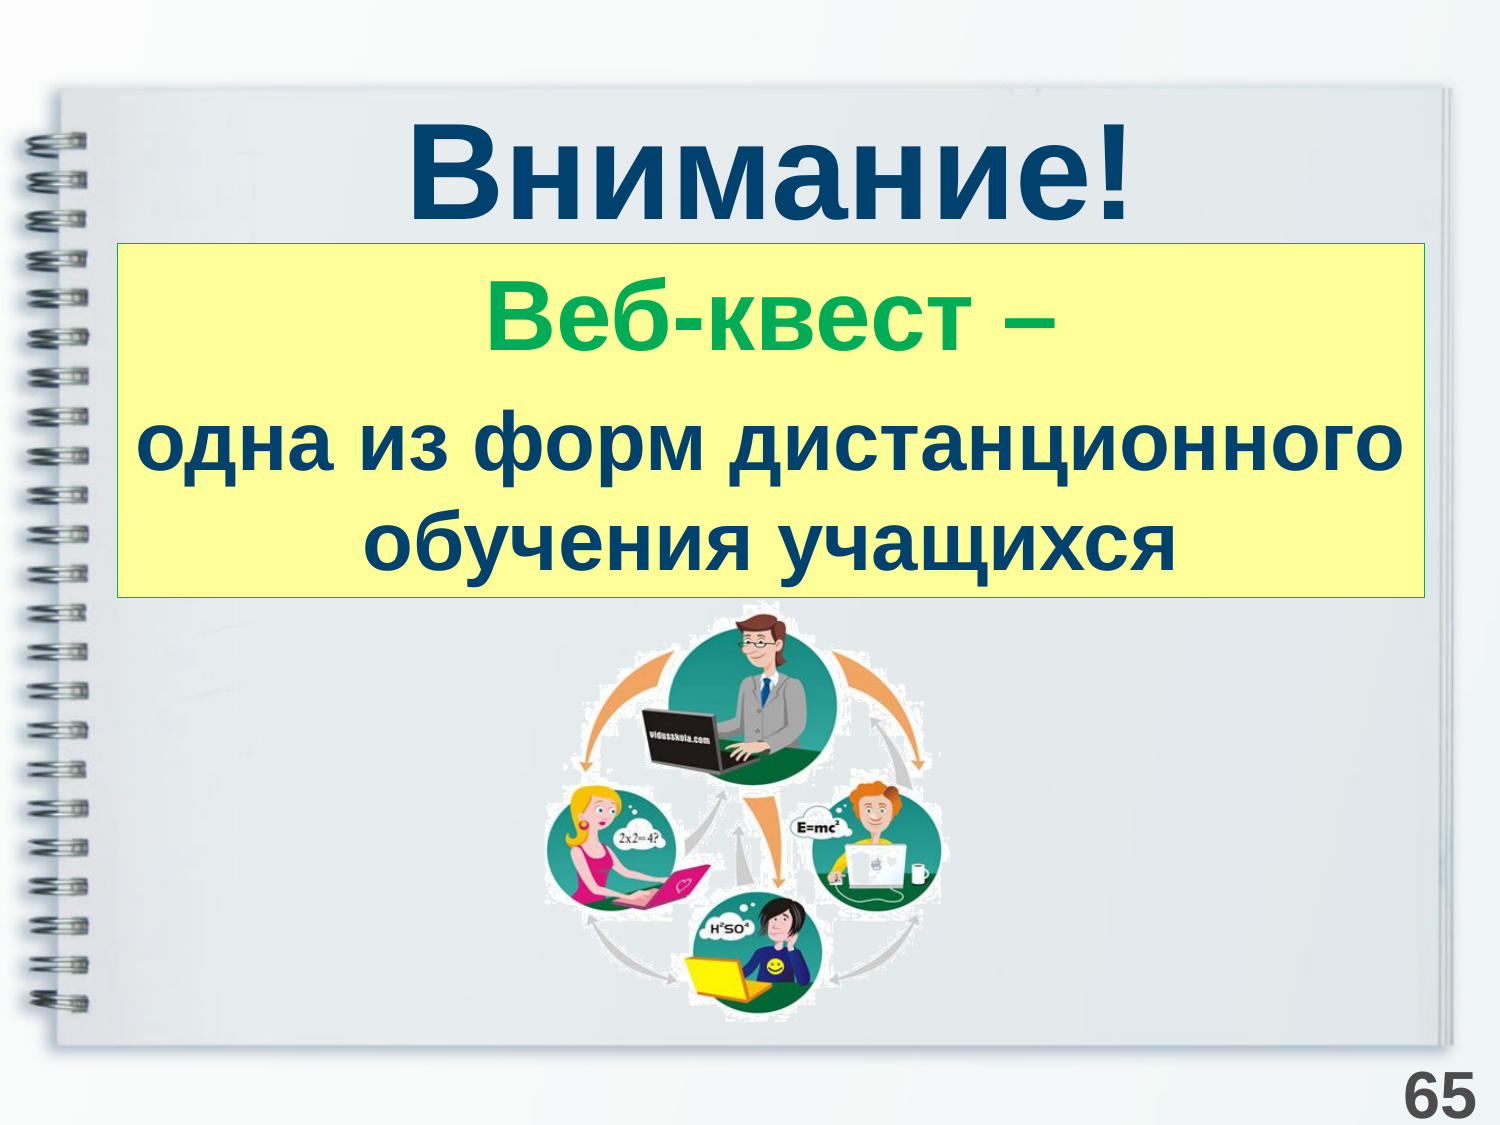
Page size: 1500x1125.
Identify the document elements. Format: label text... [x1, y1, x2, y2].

list Веб-квест – одна из форм дистанционного обучения учащихся [117, 243, 1425, 598]
title Внимание! [96, 78, 1447, 266]
slide_number 65 [1375, 1043, 1493, 1123]
picture [0, 0, 1500, 1125]
